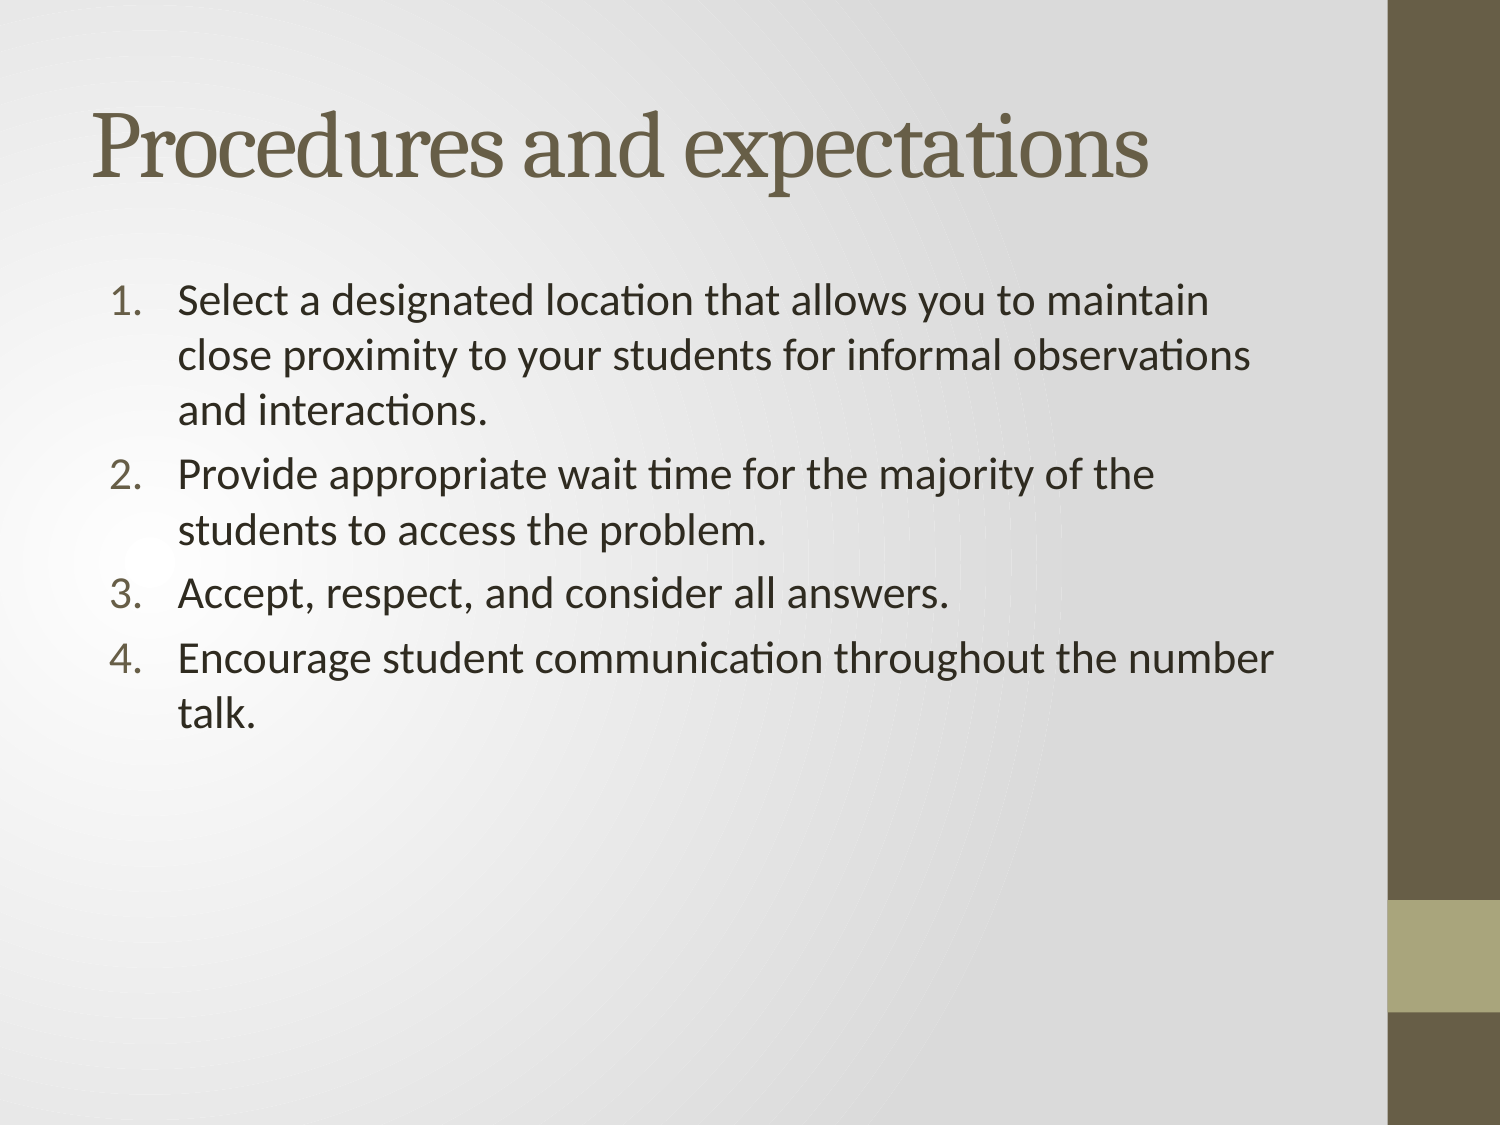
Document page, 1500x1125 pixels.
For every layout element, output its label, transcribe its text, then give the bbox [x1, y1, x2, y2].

title Procedures and expectations [75, 45, 1325, 233]
list Select a designated location that allows you to maintain close proximity to your students for informal observations and interactions. Provide appropriate wait time for the majority of the students to access the problem. Accept, respect, and consider all answers. Encourage student communication throughout the number talk. [74, 262, 1326, 1051]
